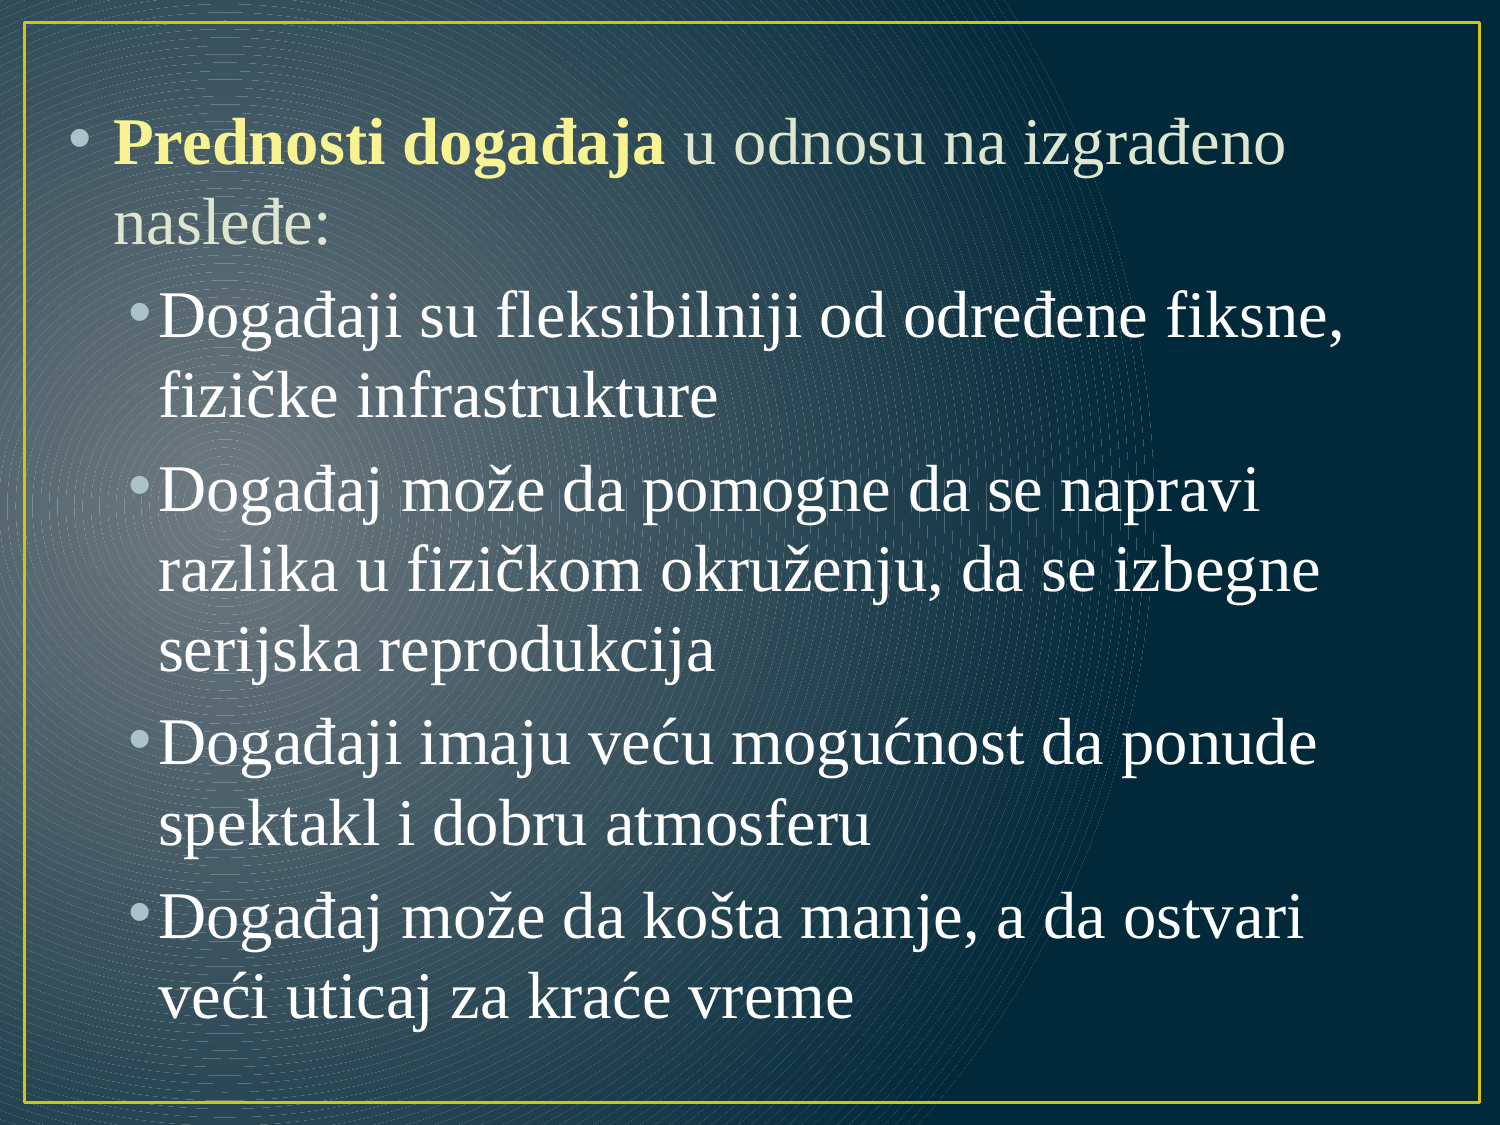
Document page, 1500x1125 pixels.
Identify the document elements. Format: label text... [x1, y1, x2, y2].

list Prednosti događaja u odnosu na izgrađeno nasleđe: Događaji su fleksibilniji od određene fiksne, fizičke infrastrukture Događaj može da pomogne da se napravi razlika u fizičkom okruženju, da se izbegne serijska reprodukcija Događaji imaju veću mogućnost da ponude spektakl i dobru atmosferu Događaj može da košta manje, a da ostvari veći uticaj za kraće vreme [53, 90, 1425, 1059]
